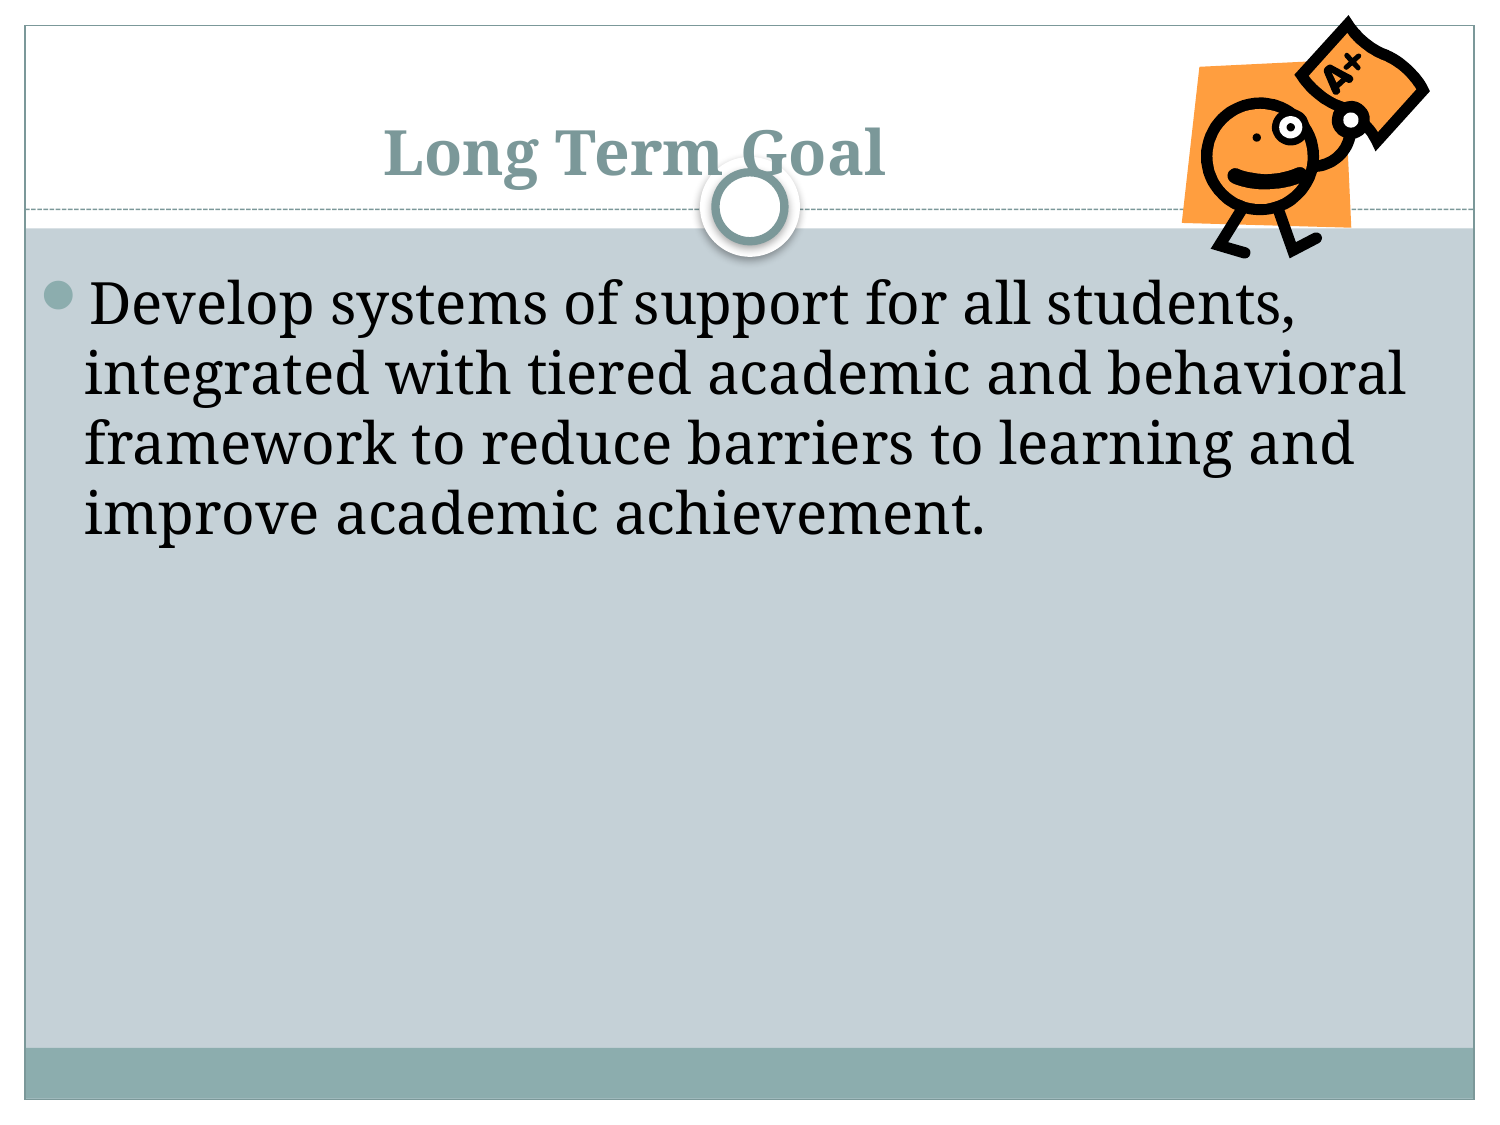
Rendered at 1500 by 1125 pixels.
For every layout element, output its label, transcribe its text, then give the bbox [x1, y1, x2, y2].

title Long Term Goal [135, 104, 1136, 196]
picture [1181, 14, 1431, 260]
list Develop systems of support for all students, integrated with tiered academic and behavioral framework to reduce barriers to learning and improve academic achievement. [24, 259, 1467, 1071]
